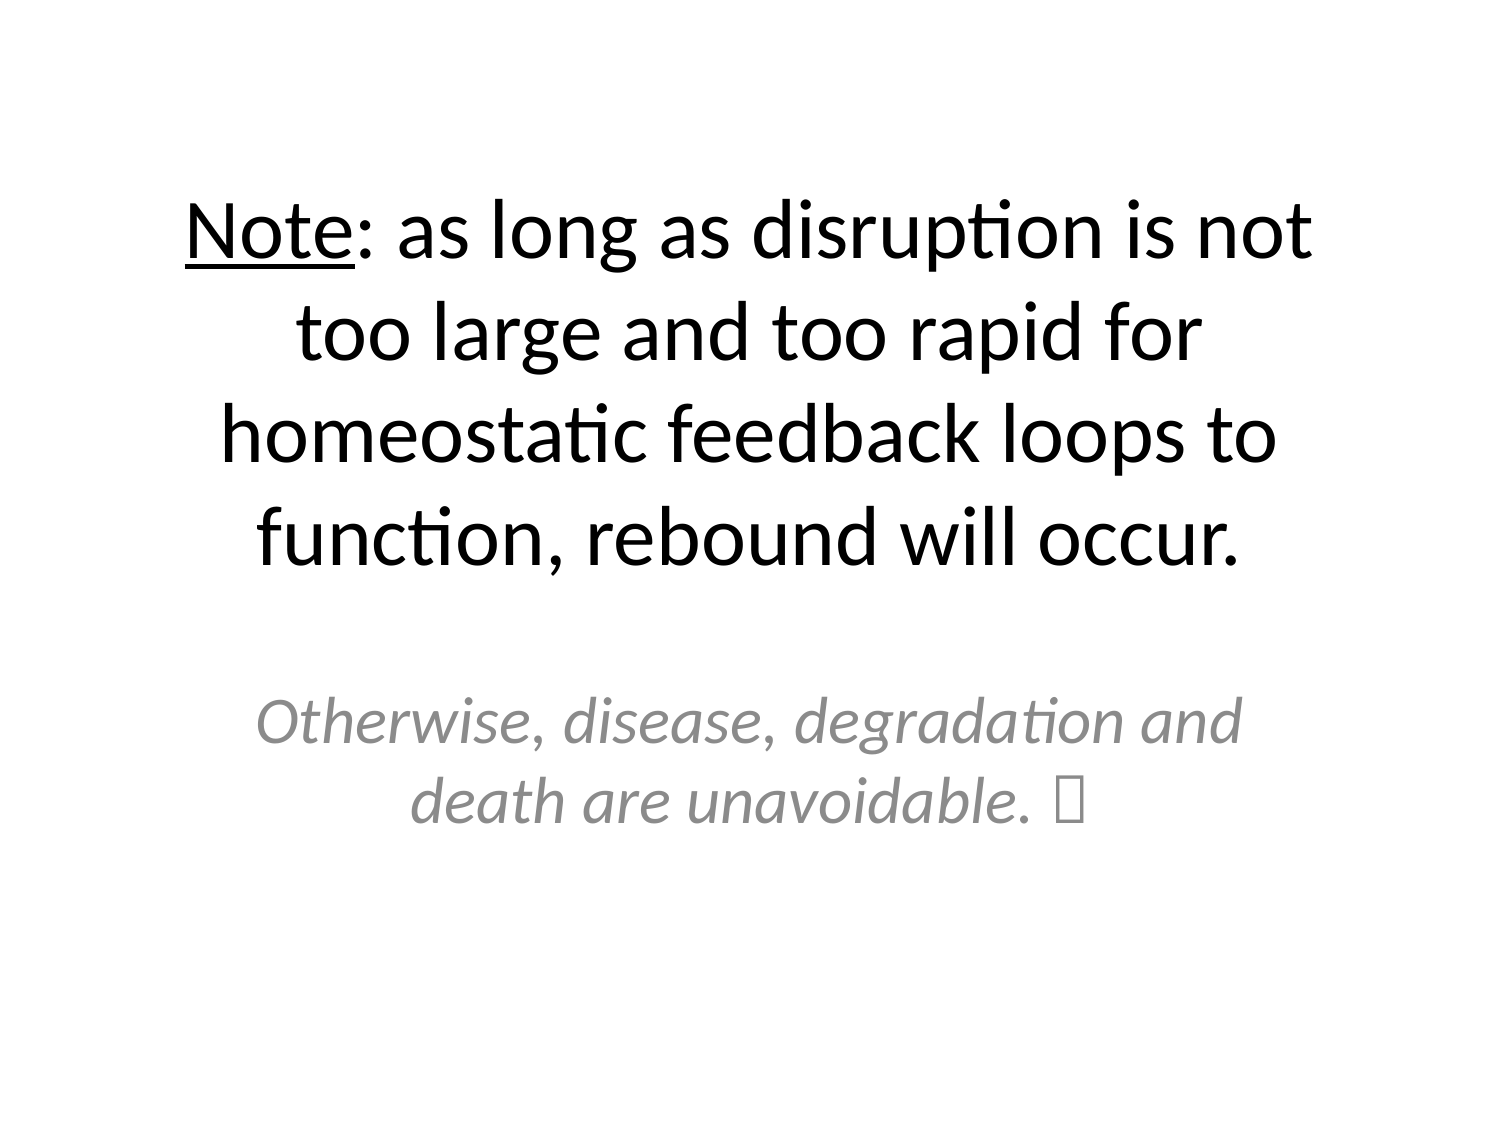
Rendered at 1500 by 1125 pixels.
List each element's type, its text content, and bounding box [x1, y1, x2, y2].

title Note: as long as disruption is not too large and too rapid for homeostatic feedback loops to function, rebound will occur. [112, 164, 1388, 591]
subtitle Otherwise, disease, degradation and death are unavoidable.  [225, 669, 1275, 957]
